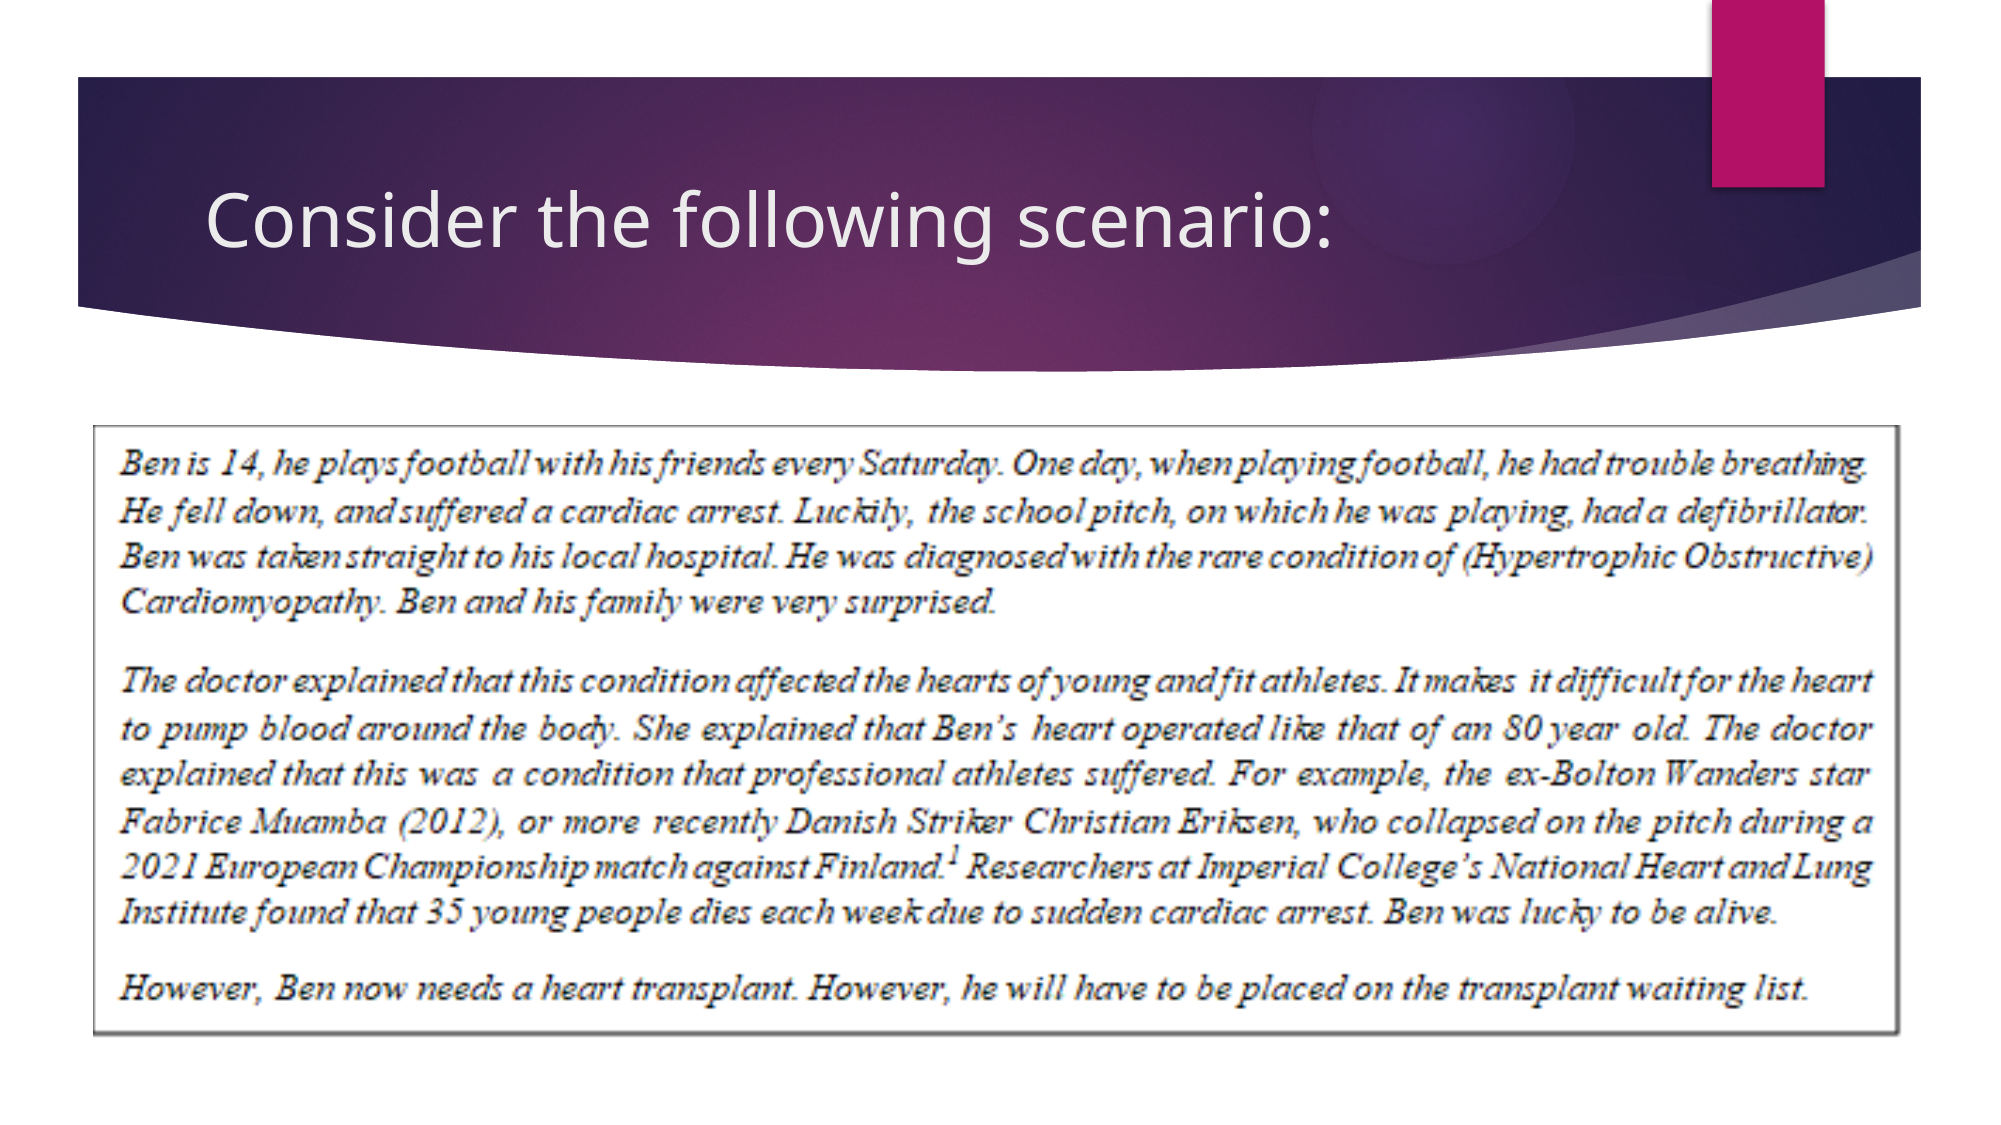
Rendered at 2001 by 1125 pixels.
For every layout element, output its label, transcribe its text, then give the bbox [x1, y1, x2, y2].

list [93, 425, 1907, 1044]
title Consider the following scenario: [189, 159, 1627, 276]
